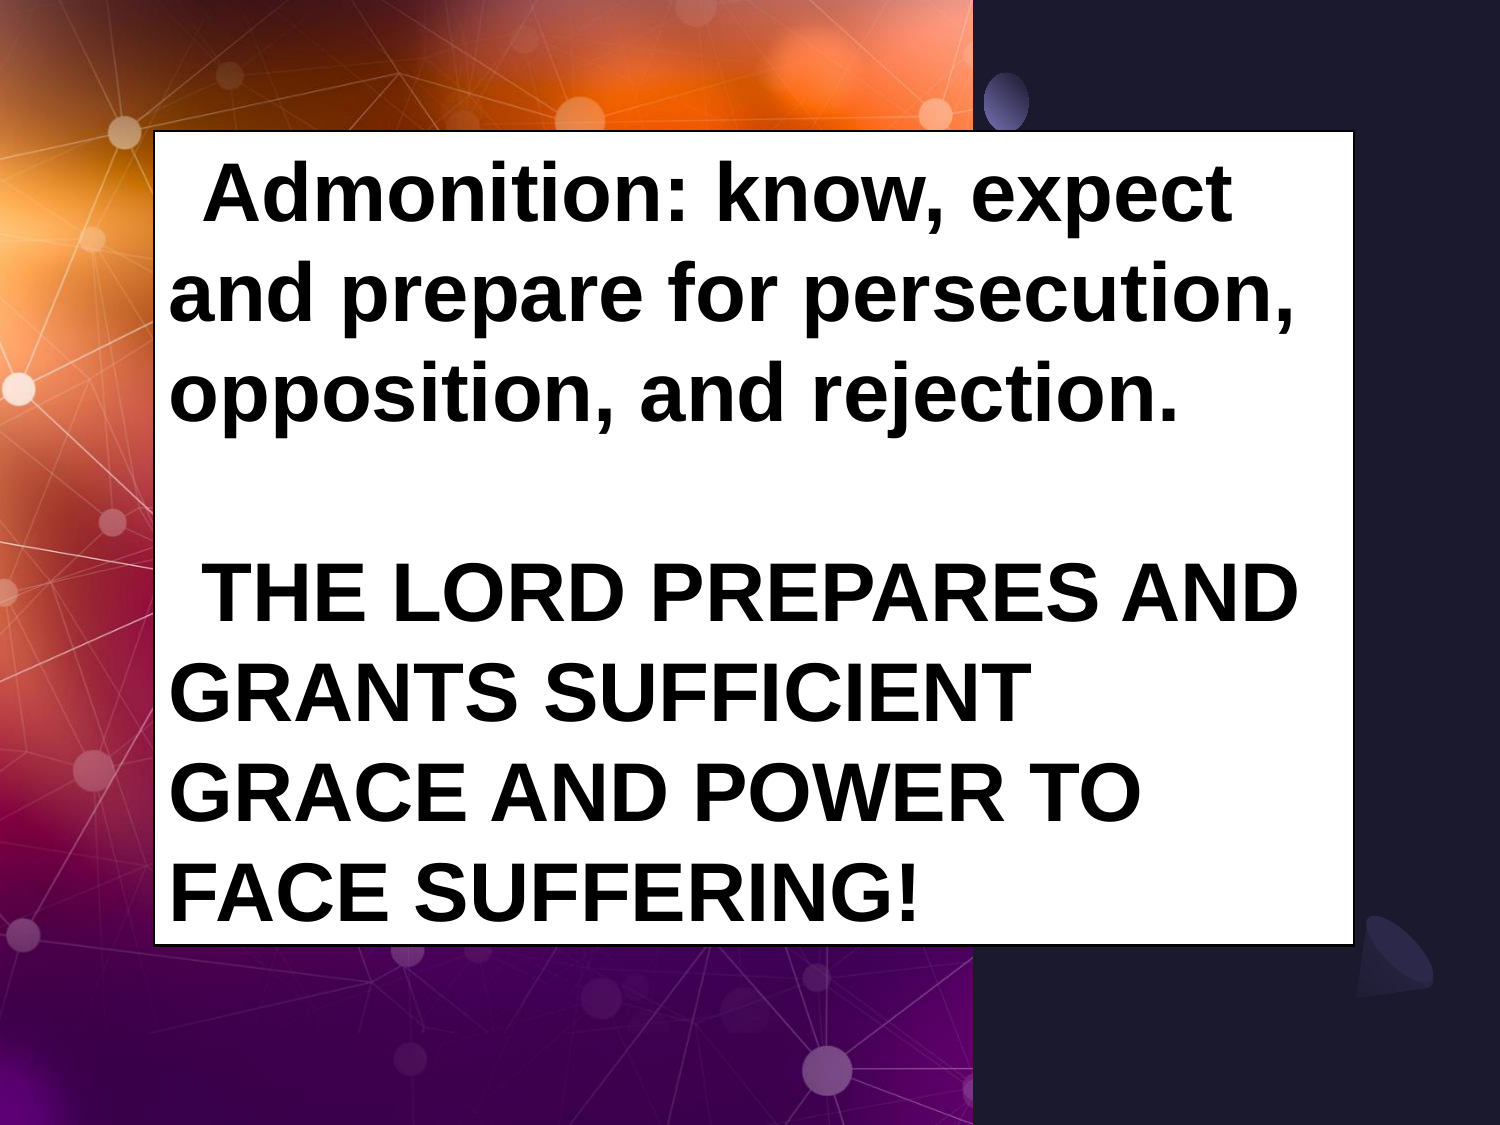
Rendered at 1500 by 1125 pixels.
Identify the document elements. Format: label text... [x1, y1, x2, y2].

text_box Admonition: know, expect and prepare for persecution, opposition, and rejection. THE LORD PREPARES AND GRANTS SUFFICIENT GRACE AND POWER TO FACE SUFFERING! [973, 130, 1355, 947]
picture [0, 0, 973, 1125]
